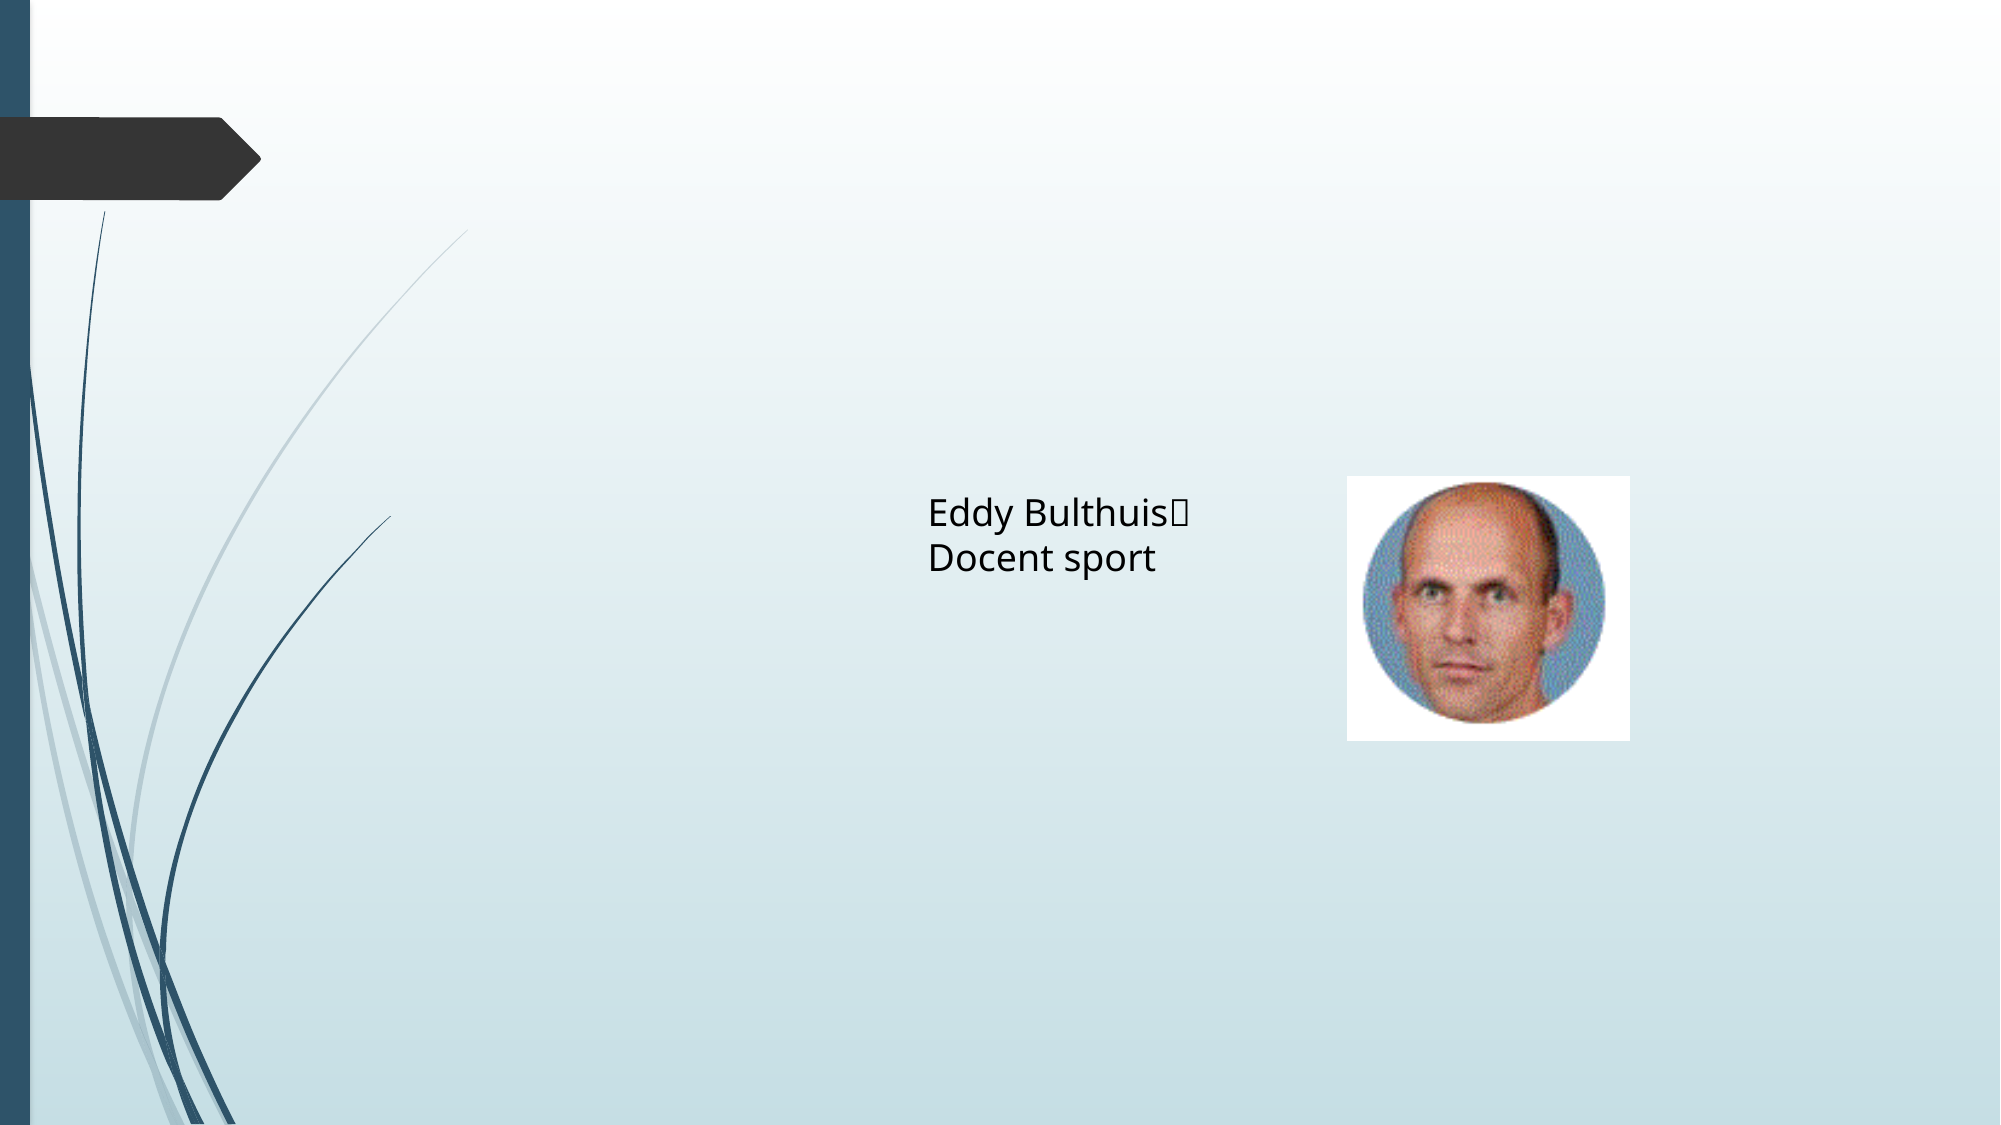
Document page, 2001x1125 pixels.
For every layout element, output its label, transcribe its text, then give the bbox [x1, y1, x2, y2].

picture [1347, 476, 1630, 741]
text_box Eddy Bulthuis Docent sport [912, 437, 1338, 632]
